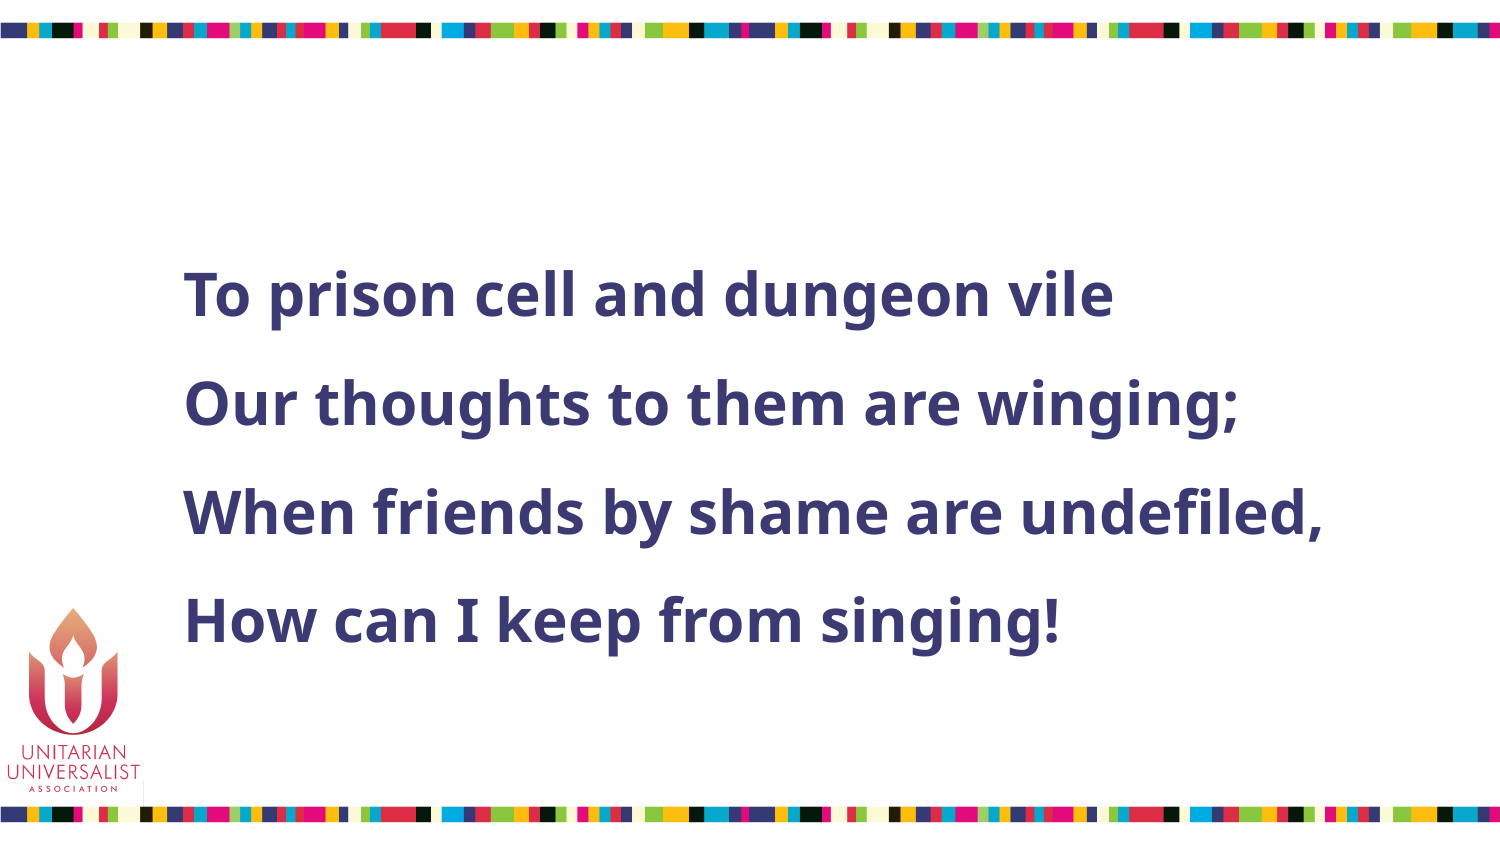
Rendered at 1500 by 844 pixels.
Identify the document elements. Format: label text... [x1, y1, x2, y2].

picture [0, 600, 1500, 824]
text_box To prison cell and dungeon vile Our thoughts to them are winging; When friends by shame are undefiled, How can I keep from singing! [168, 205, 1389, 670]
picture [0, 22, 1500, 40]
